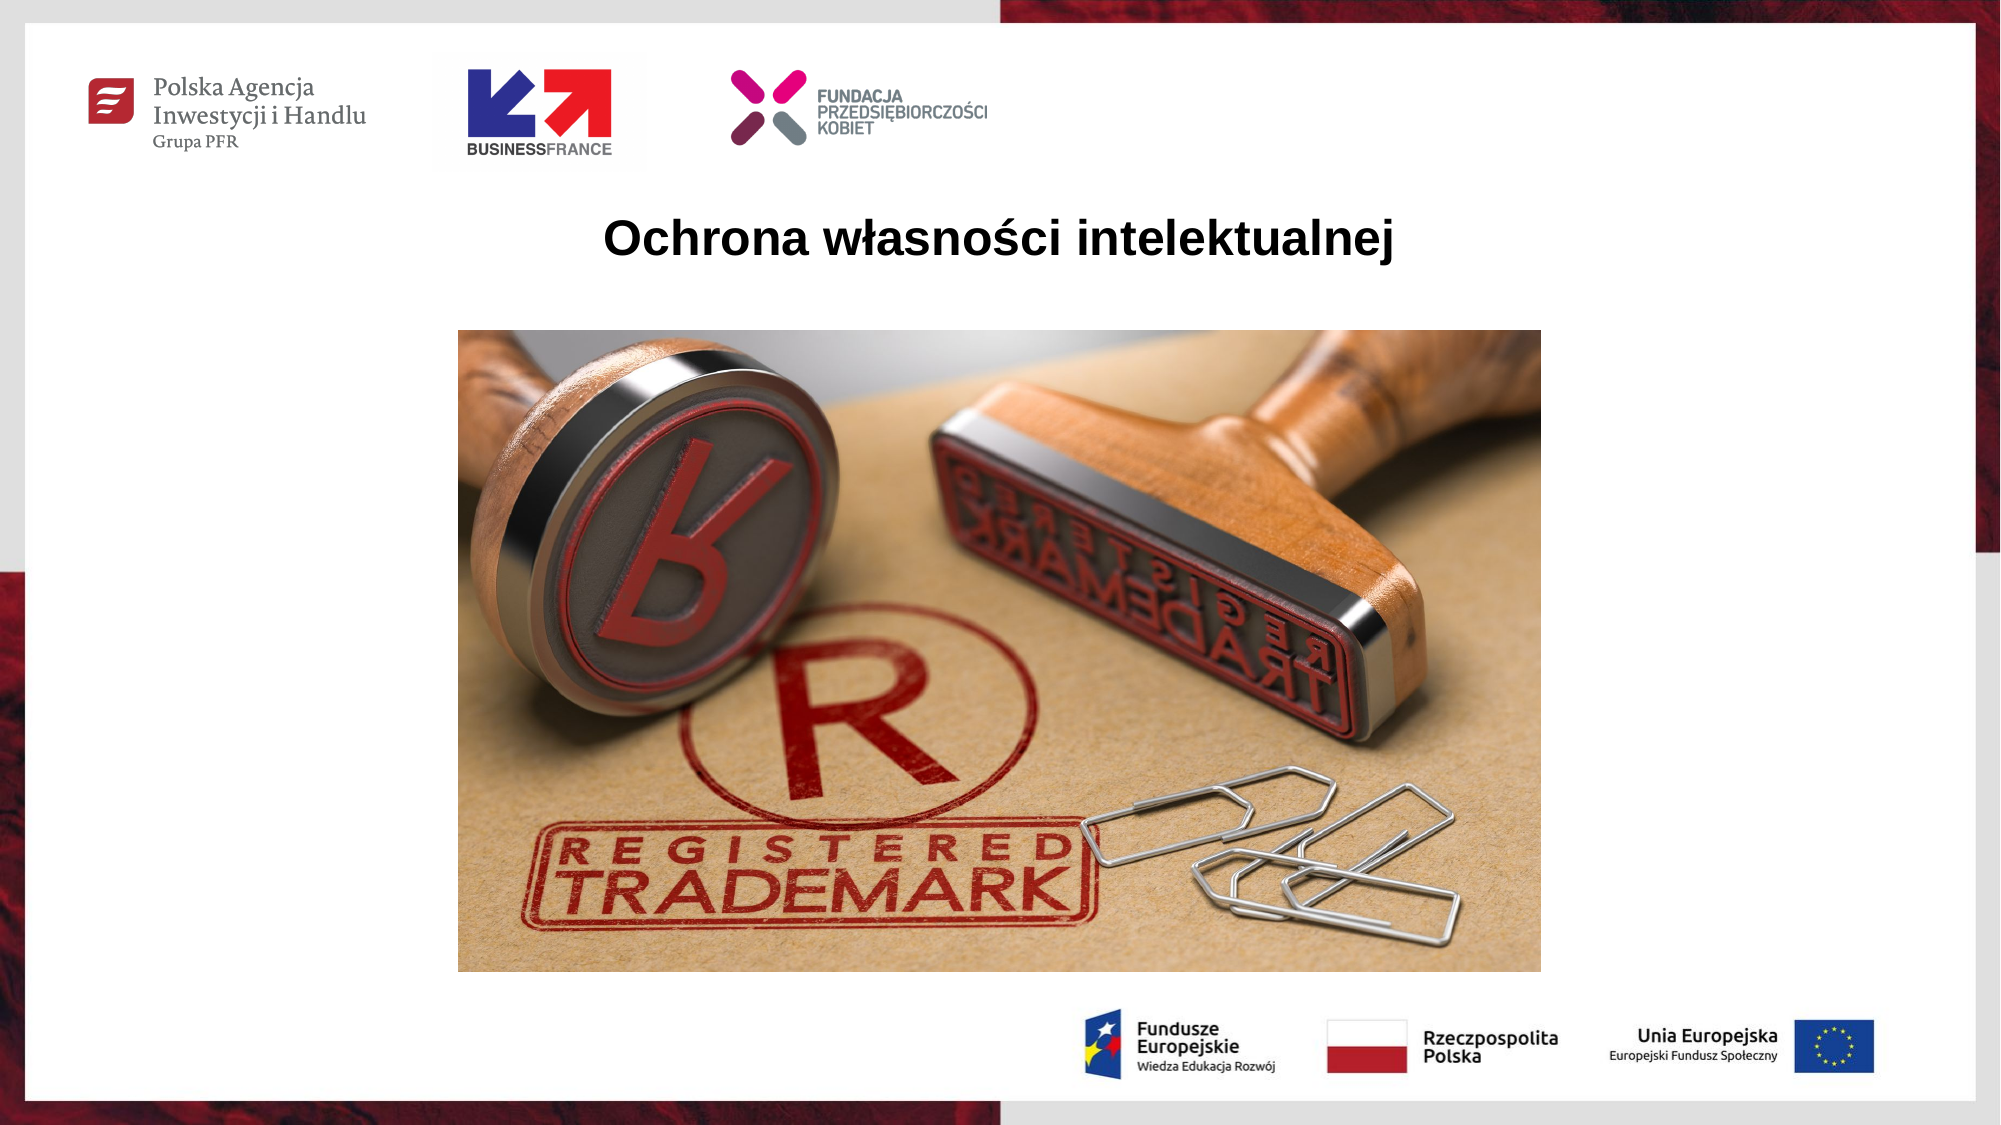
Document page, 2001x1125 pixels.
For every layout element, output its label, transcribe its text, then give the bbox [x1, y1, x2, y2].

title Ochrona własności intelektualnej [192, 135, 1808, 344]
picture [0, 0, 2001, 1125]
